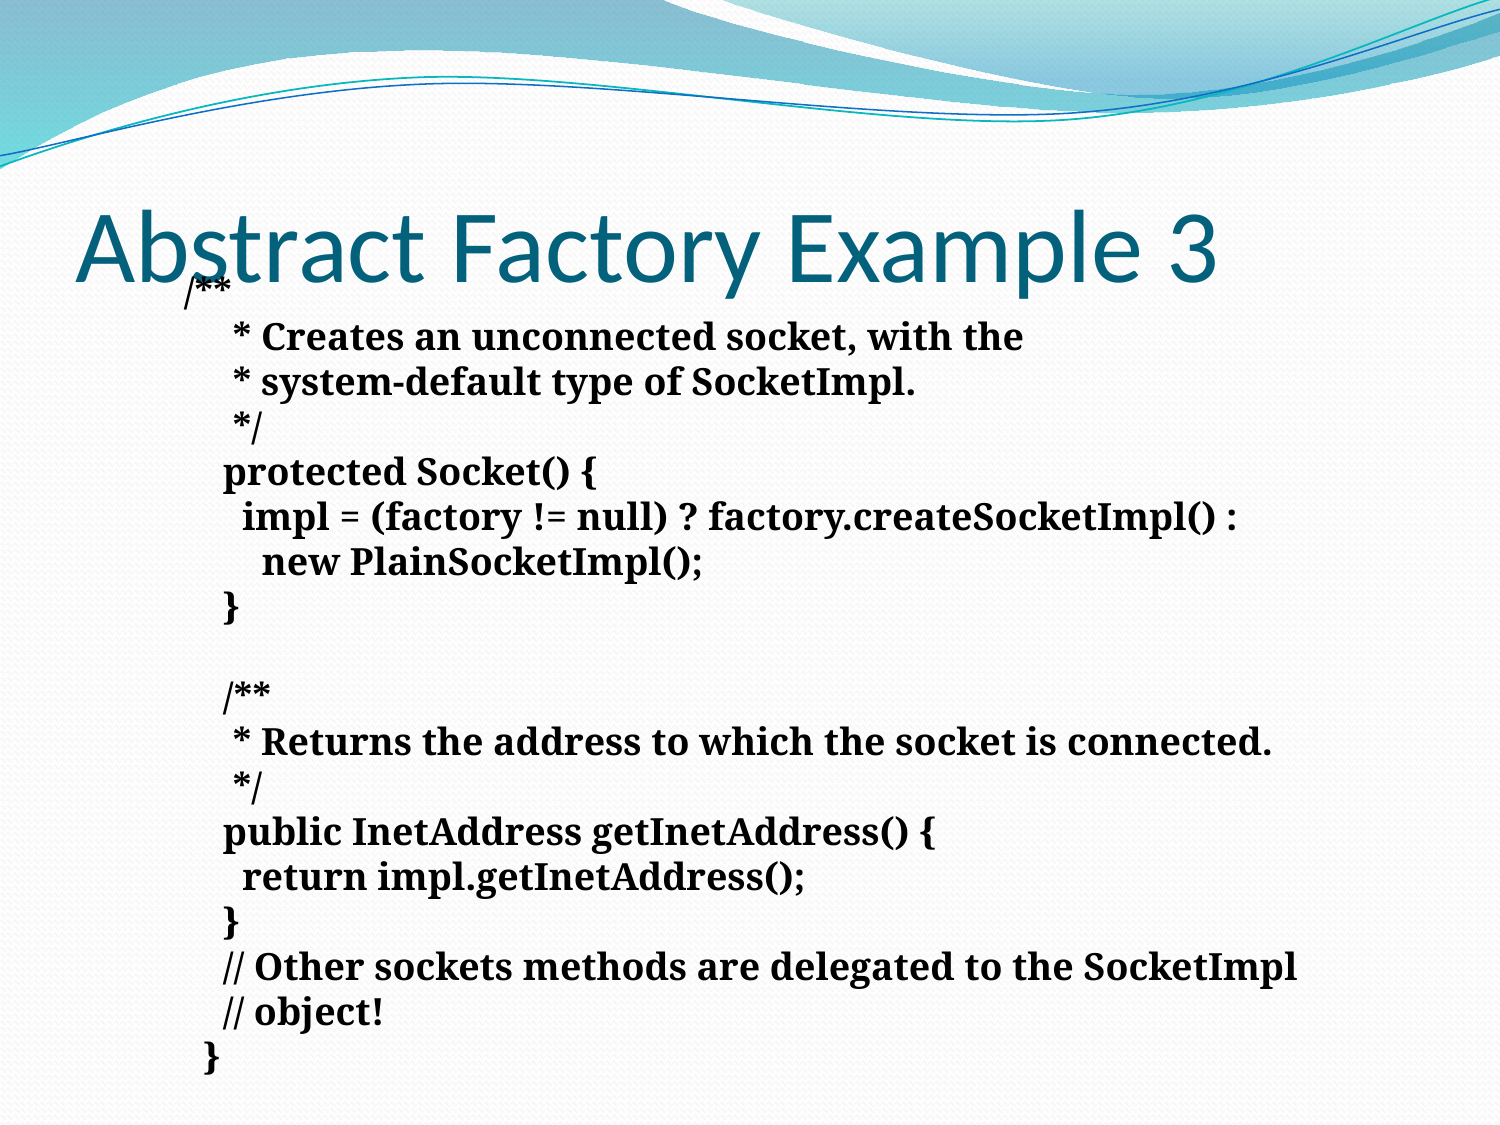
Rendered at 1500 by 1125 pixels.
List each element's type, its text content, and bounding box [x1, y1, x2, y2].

text_box /** * Creates an unconnected socket, with the * system-default type of SocketImpl. */ protected Socket() { impl = (factory != null) ? factory.createSocketImpl() : new PlainSocketImpl(); } /** * Returns the address to which the socket is connected. */ public InetAddress getInetAddress() { return impl.getInetAddress(); } // Other sockets methods are delegated to the SocketImpl // object! } [159, 260, 1400, 1086]
title Abstract Factory Example 3 [75, 115, 1438, 303]
